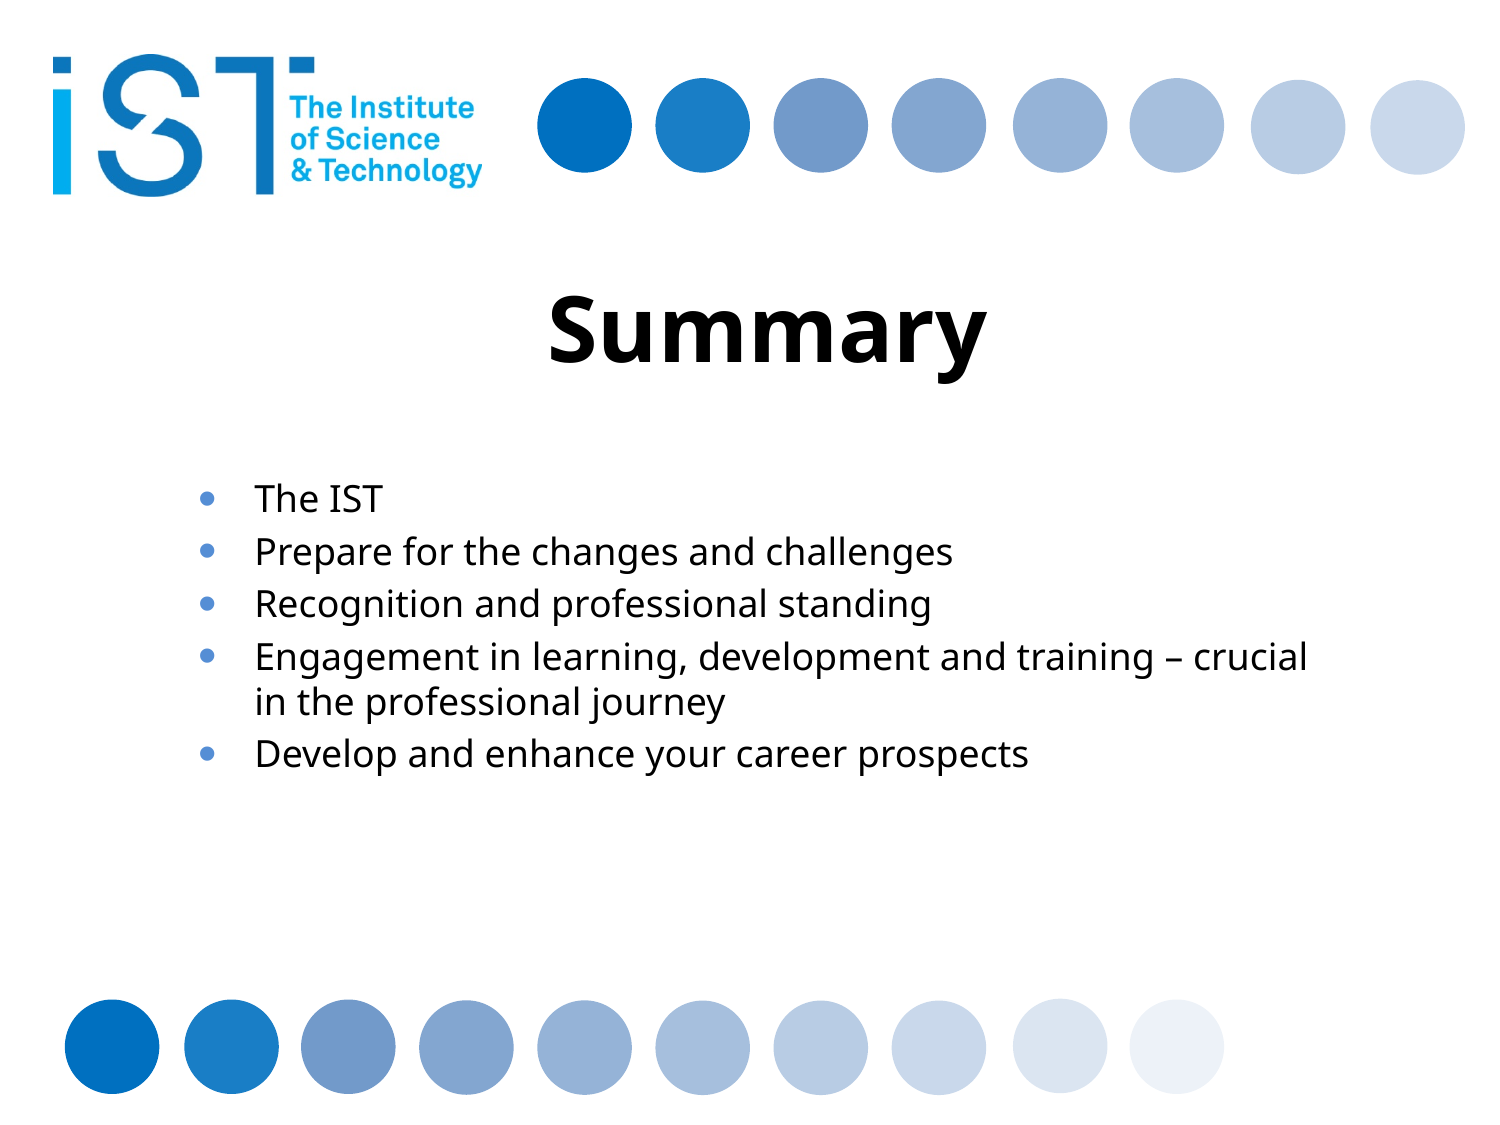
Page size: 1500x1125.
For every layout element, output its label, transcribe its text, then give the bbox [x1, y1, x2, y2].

title Summary [183, 231, 1353, 421]
picture [53, 54, 482, 197]
list The IST Prepare for the changes and challenges Recognition and professional standing Engagement in learning, development and training – crucial in the professional journey Develop and enhance your career prospects [183, 467, 1353, 929]
